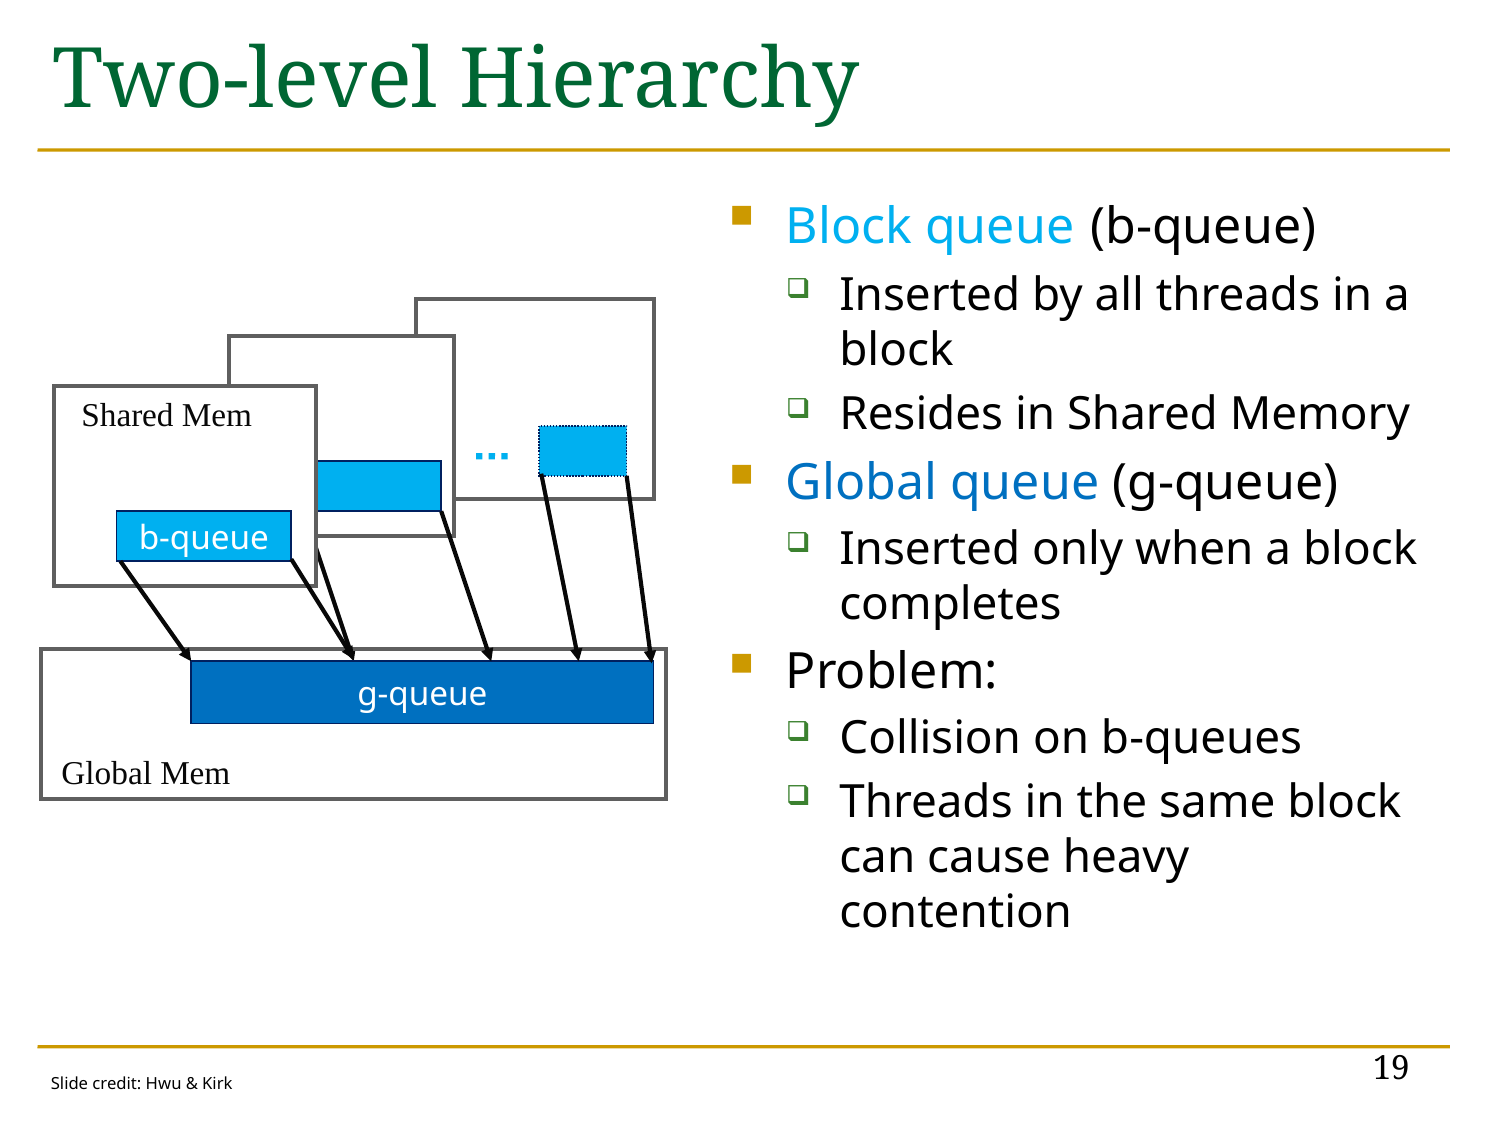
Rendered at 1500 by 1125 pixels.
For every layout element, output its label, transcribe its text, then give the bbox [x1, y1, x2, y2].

text_box Global Mem [46, 743, 246, 799]
text_box [441, 511, 494, 662]
text_box [228, 336, 454, 537]
text_box [41, 648, 667, 799]
text_box Slide credit: Hwu & Kirk [36, 1065, 248, 1101]
text_box [291, 559, 354, 660]
text_box [626, 475, 657, 664]
text_box [53, 386, 317, 587]
text_box [416, 298, 654, 499]
text_box [539, 425, 627, 476]
text_box g-queue [191, 661, 654, 724]
slide_number 19 [1074, 1023, 1426, 1100]
text_box [120, 561, 192, 662]
text_box Shared Mem [66, 385, 268, 440]
text_box [317, 461, 442, 512]
text_box b-queue [116, 511, 292, 562]
text_box [541, 473, 583, 662]
title Two-level Hierarchy [37, 0, 1451, 150]
list Block queue (b-queue) Inserted by all threads in a block Resides in Shared Memory Global queue (g-queue) Inserted only when a block completes Problem: Collision on b-queues Threads in the same block can cause heavy contention [714, 175, 1444, 977]
